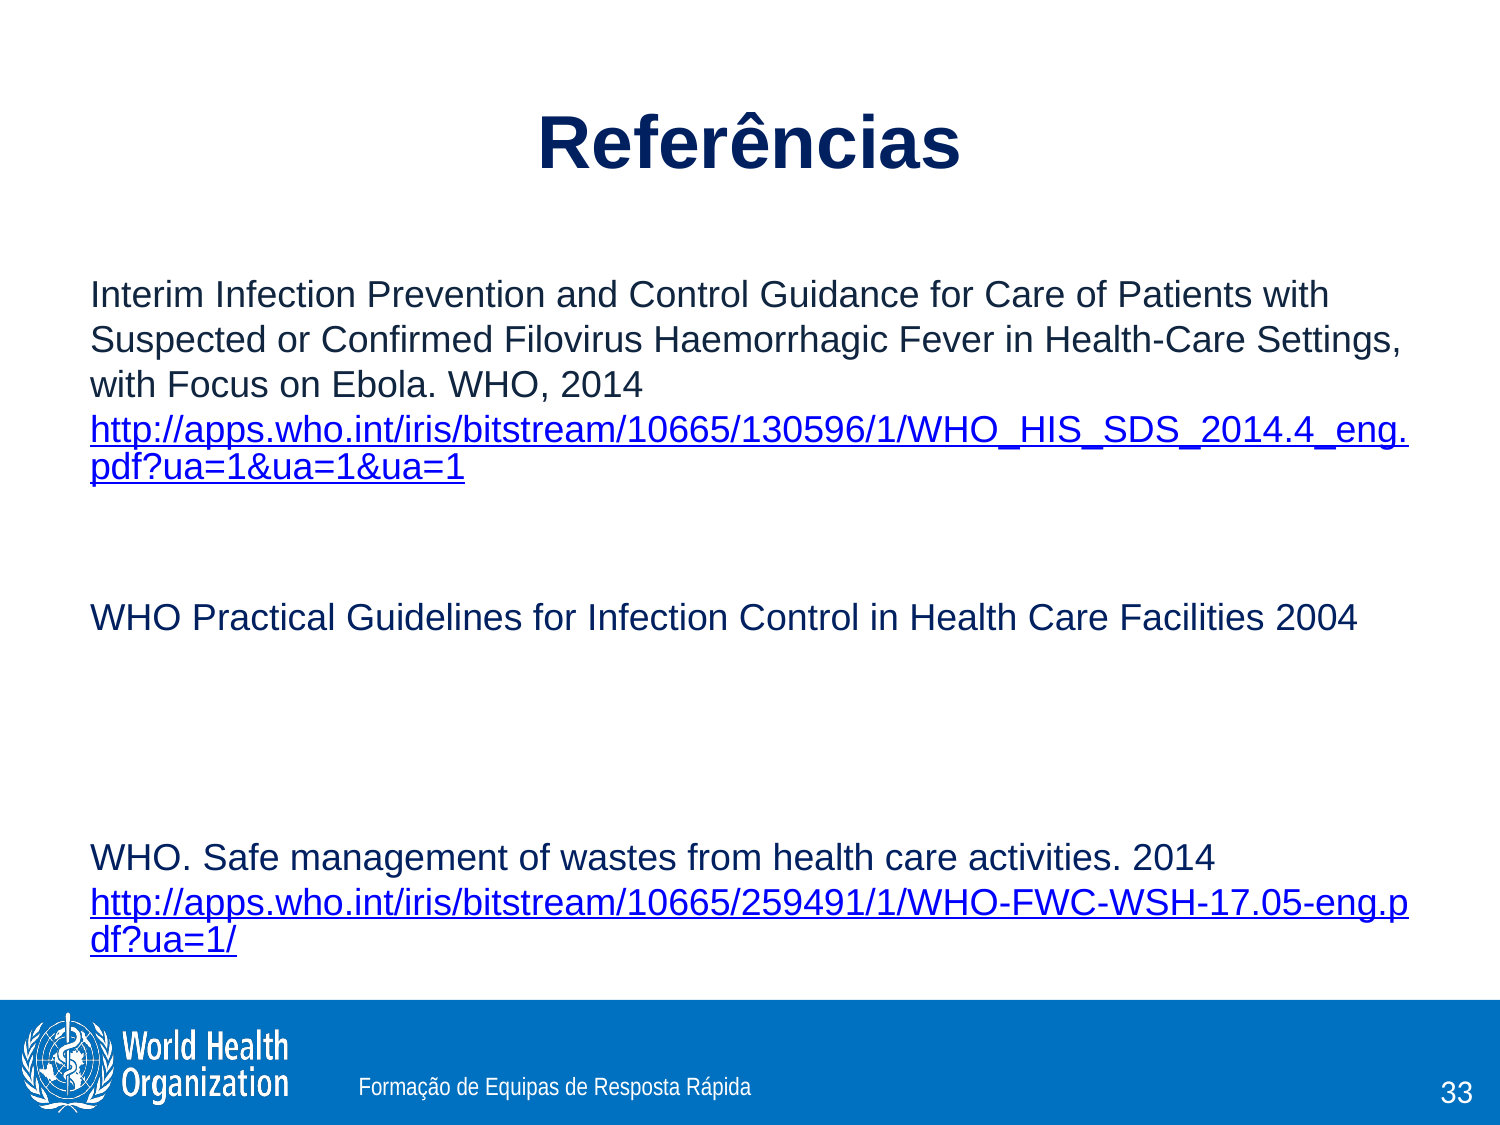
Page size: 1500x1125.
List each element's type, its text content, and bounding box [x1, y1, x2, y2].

picture [21, 1012, 288, 1113]
list Interim Infection Prevention and Control Guidance for Care of Patients with Suspected or Confirmed Filovirus Haemorrhagic Fever in Health-Care Settings, with Focus on Ebola. WHO, 2014 http://apps.who.int/iris/bitstream/10665/130596/1/WHO_HIS_SDS_2014.4_eng.pdf?ua=1&ua=1&ua=1 WHO Practical Guidelines for Infection Control in Health Care Facilities 2004 http://www.wpro.who.int/publications/docs/practical_guidelines_infection_control.pdf. WHO. Safe management of wastes from health care activities. 2014. http://apps.who.int/iris/bitstream/10665/259491/1/WHO-FWC-WSH-17.05-eng.pdf?ua=1/. [75, 262, 1425, 1005]
title Referências [75, 45, 1425, 233]
